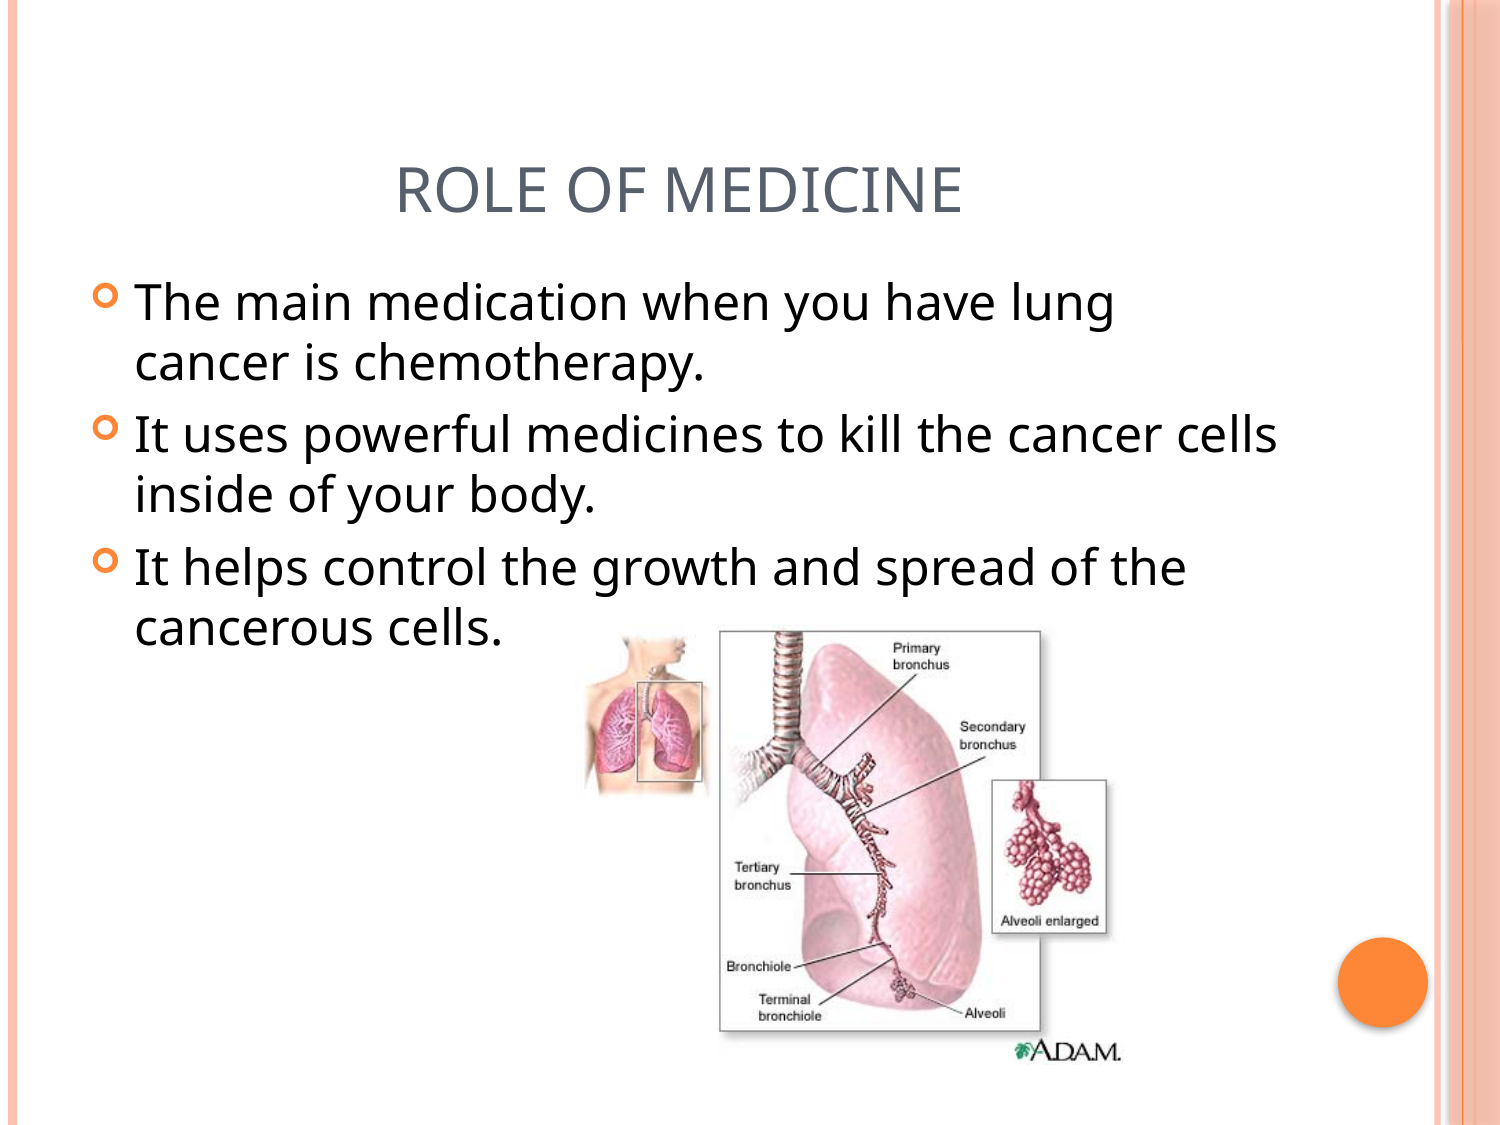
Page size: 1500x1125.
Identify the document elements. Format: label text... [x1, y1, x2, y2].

picture [574, 624, 1126, 1066]
title Role of Medicine [75, 45, 1300, 233]
list The main medication when you have lung cancer is chemotherapy. It uses powerful medicines to kill the cancer cells inside of your body. It helps control the growth and spread of the cancerous cells. [75, 262, 1300, 1062]
